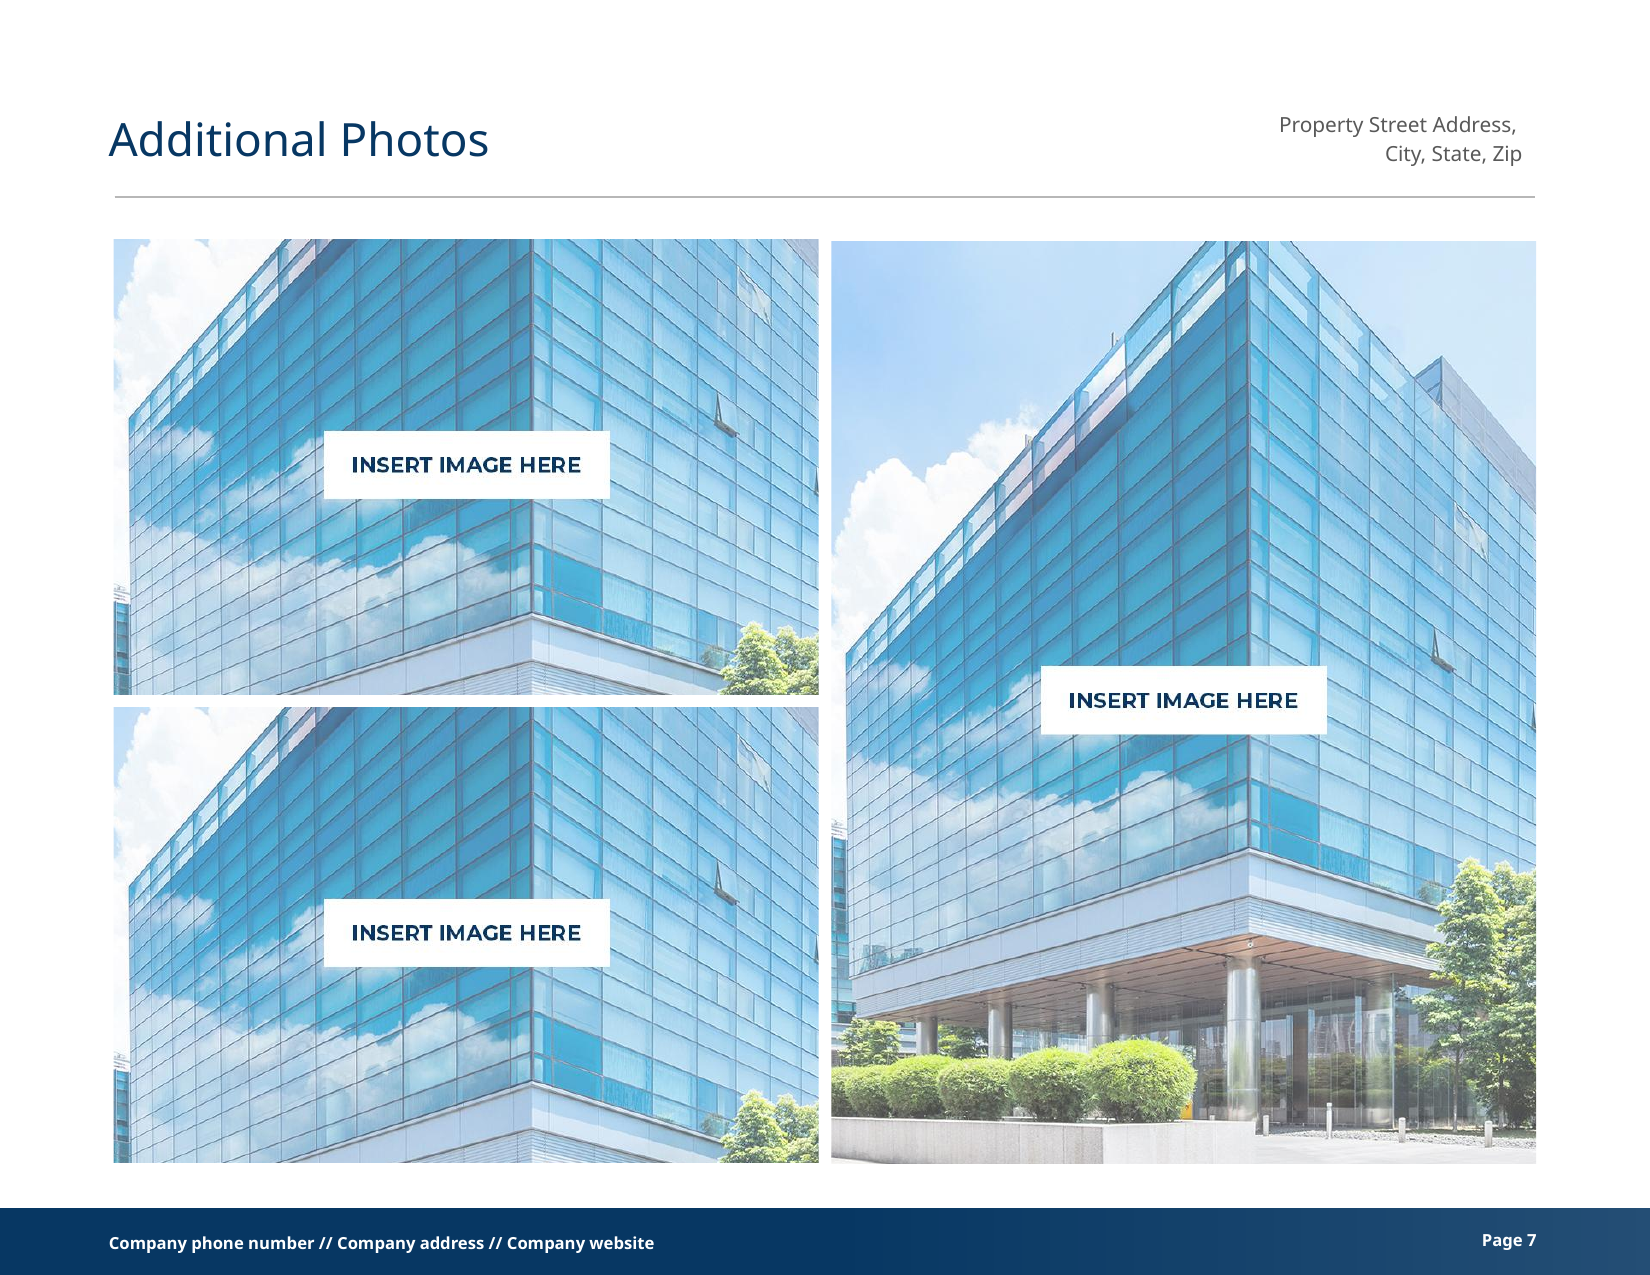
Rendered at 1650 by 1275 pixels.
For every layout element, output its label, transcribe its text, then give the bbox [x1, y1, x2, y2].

picture [831, 240, 1537, 1165]
picture [113, 239, 819, 696]
slide_number Page ‹#› [1143, 1208, 1556, 1275]
picture [113, 706, 819, 1163]
subtitle Additional Photos [90, 83, 1598, 178]
